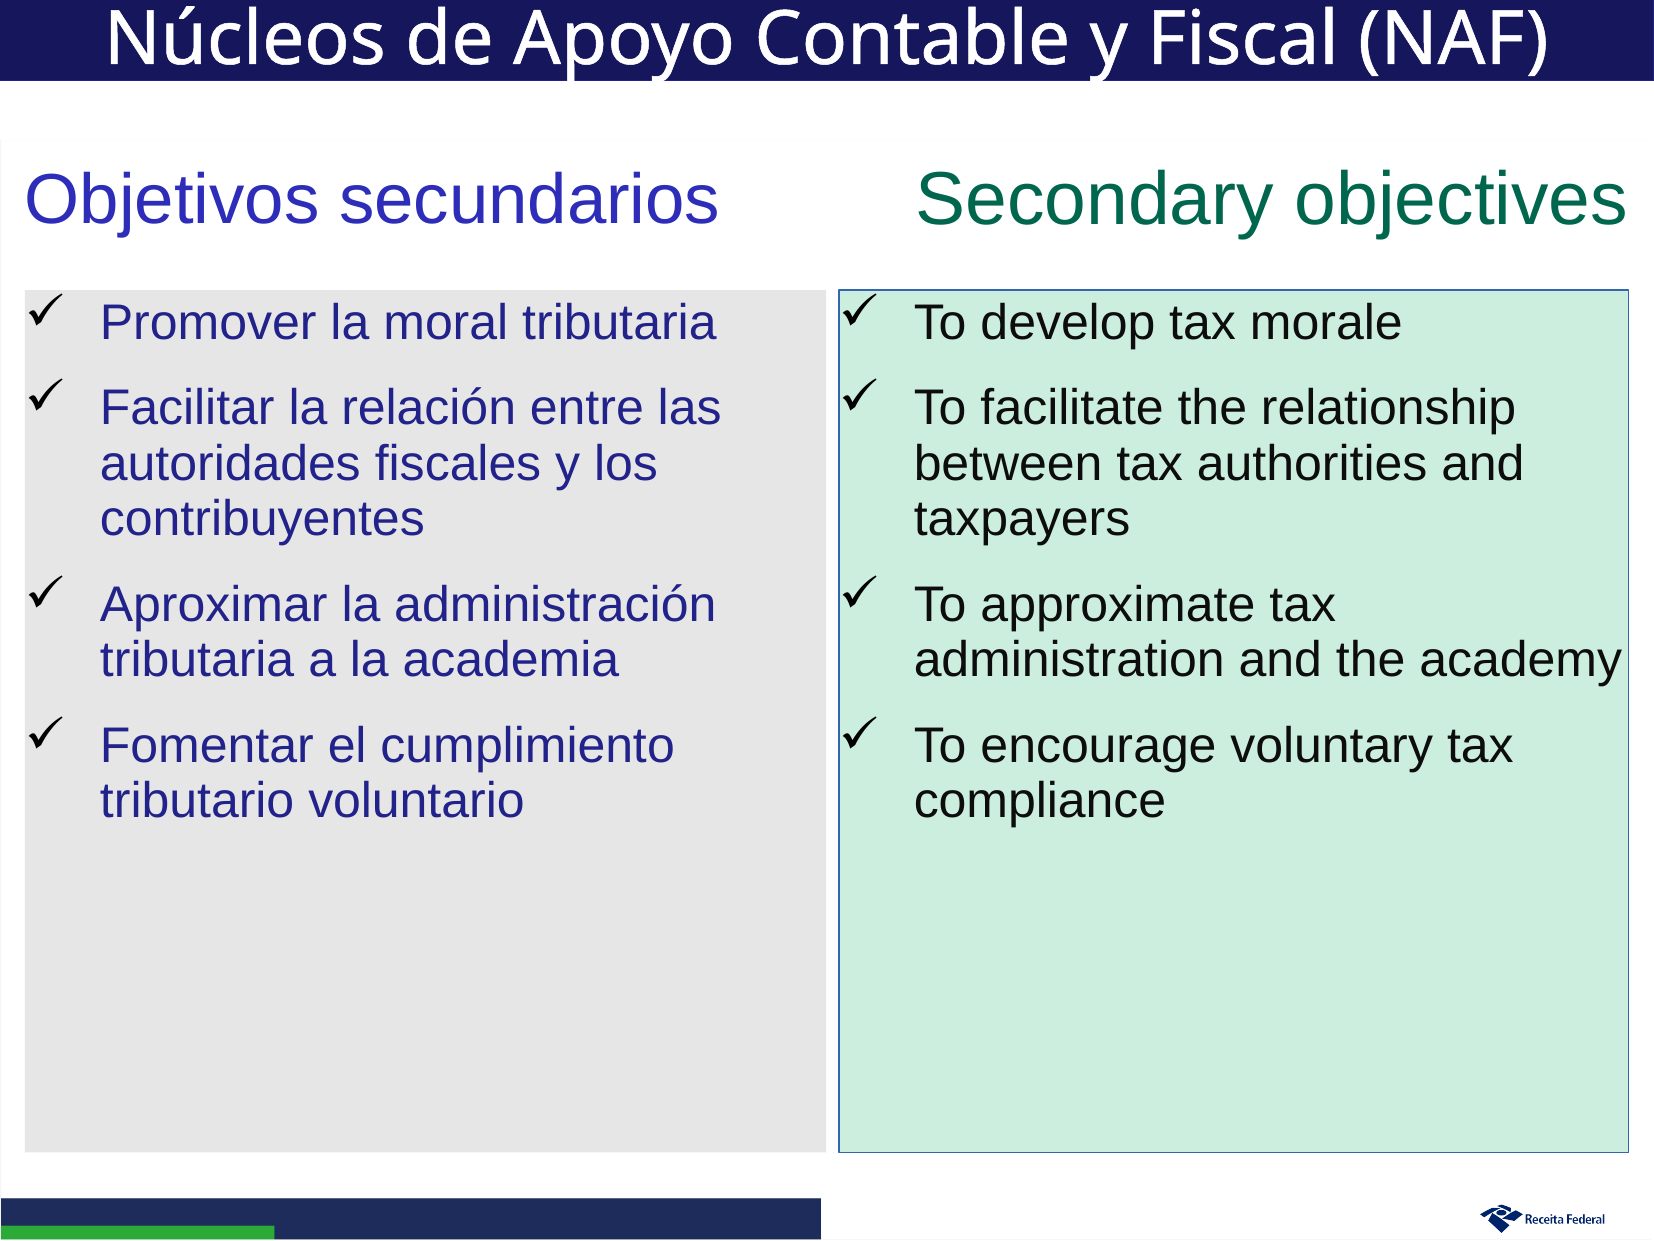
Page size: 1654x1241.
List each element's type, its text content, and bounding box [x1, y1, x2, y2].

picture [0, 140, 1651, 1240]
list Promover la moral tributaria Facilitar la relación entre las autoridades fiscales y los contribuyentes Aproximar la administración tributaria a la academia Fomentar el cumplimiento tributario voluntario [24, 290, 827, 1153]
title Objetivos secundarios [24, 96, 812, 304]
list To develop tax morale To facilitate the relationship between tax authorities and taxpayers To approximate tax administration and the academy To encourage voluntary tax compliance [838, 290, 1629, 1153]
text_box Secondary objectives [838, 157, 1629, 242]
text_box Núcleos de Apoyo Contable y Fiscal (NAF) [0, 0, 1654, 81]
